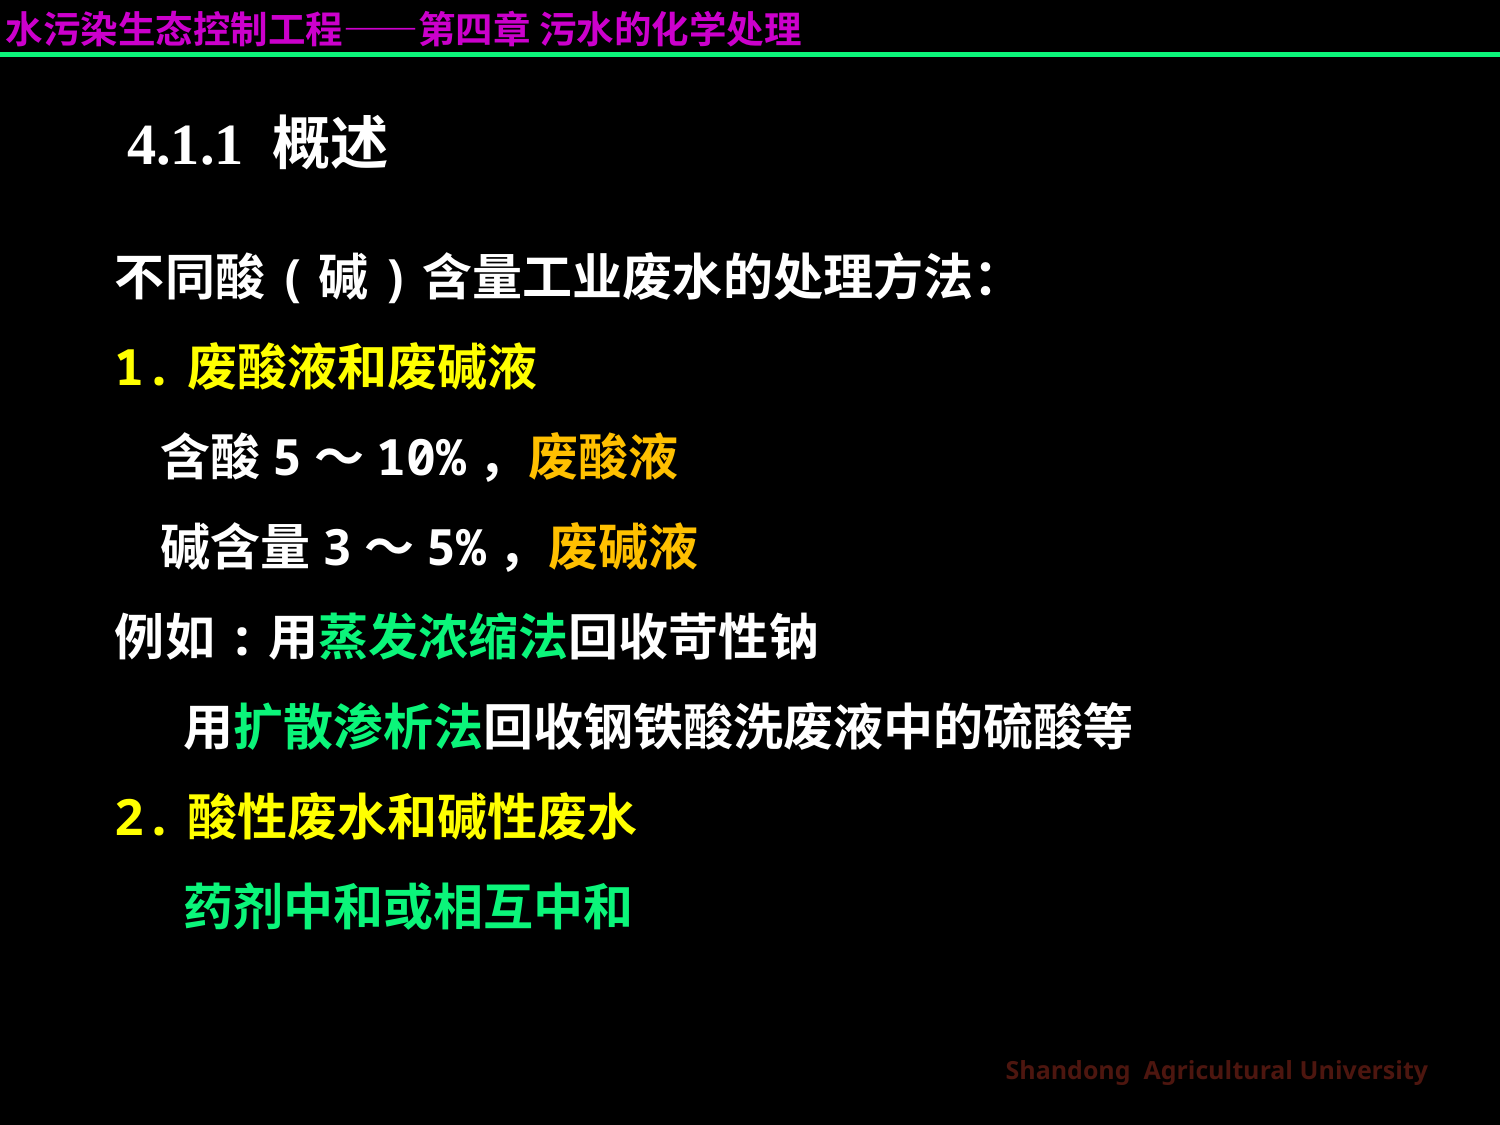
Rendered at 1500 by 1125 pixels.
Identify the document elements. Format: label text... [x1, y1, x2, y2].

title 4.1.1 概述 [112, 78, 1391, 205]
text_box 不同酸(碱)含量工业废水的处理方法： 1.废酸液和废碱液 含酸5～10%，废酸液 碱含量3～5%，废碱液 例如:用蒸发浓缩法回收苛性钠 用扩散渗析法回收钢铁酸洗废液中的硫酸等 2.酸性废水和碱性废水 药剂中和或相互中和 [100, 208, 1379, 1023]
